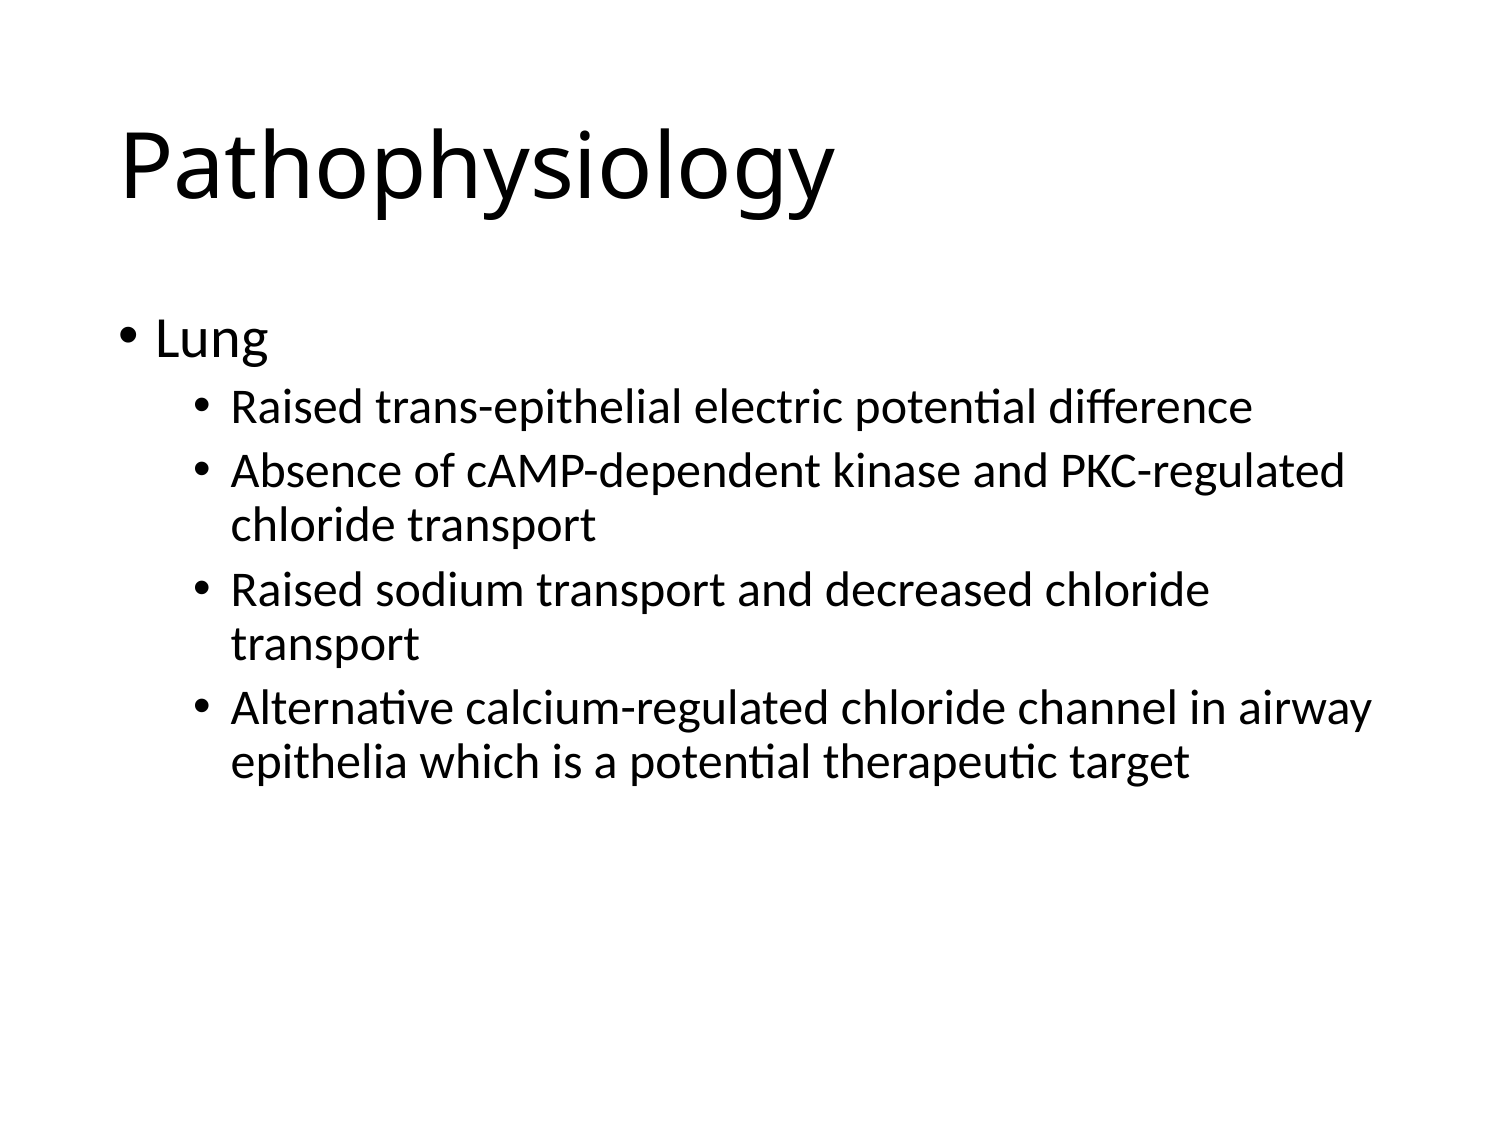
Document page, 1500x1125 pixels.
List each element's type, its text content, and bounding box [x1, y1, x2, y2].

title Pathophysiology [103, 59, 1397, 278]
list Lung Raised trans-epithelial electric potential difference Absence of cAMP-dependent kinase and PKC-regulated chloride transport Raised sodium transport and decreased chloride transport Alternative calcium-regulated chloride channel in airway epithelia which is a potential therapeutic target [103, 299, 1397, 1014]
